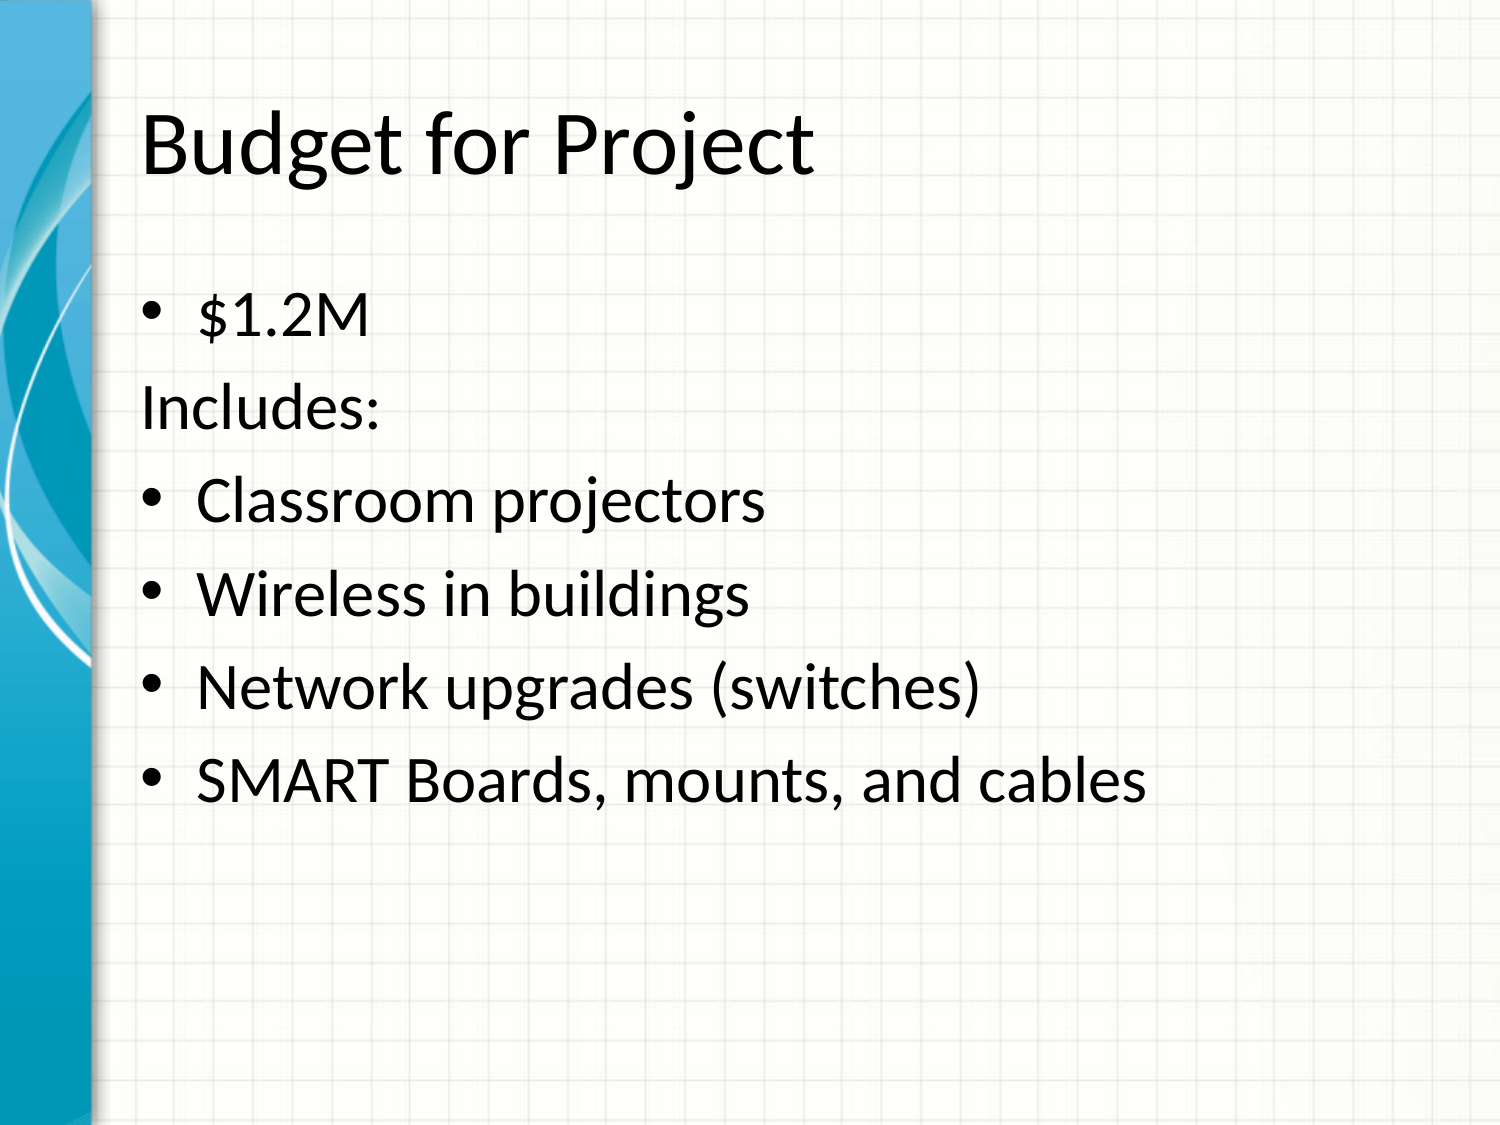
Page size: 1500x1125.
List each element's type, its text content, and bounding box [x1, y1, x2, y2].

title Budget for Project [125, 44, 1450, 232]
list $1.2M Includes: Classroom projectors Wireless in buildings Network upgrades (switches) SMART Boards, mounts, and cables [125, 261, 1450, 967]
picture [0, 0, 1500, 1125]
